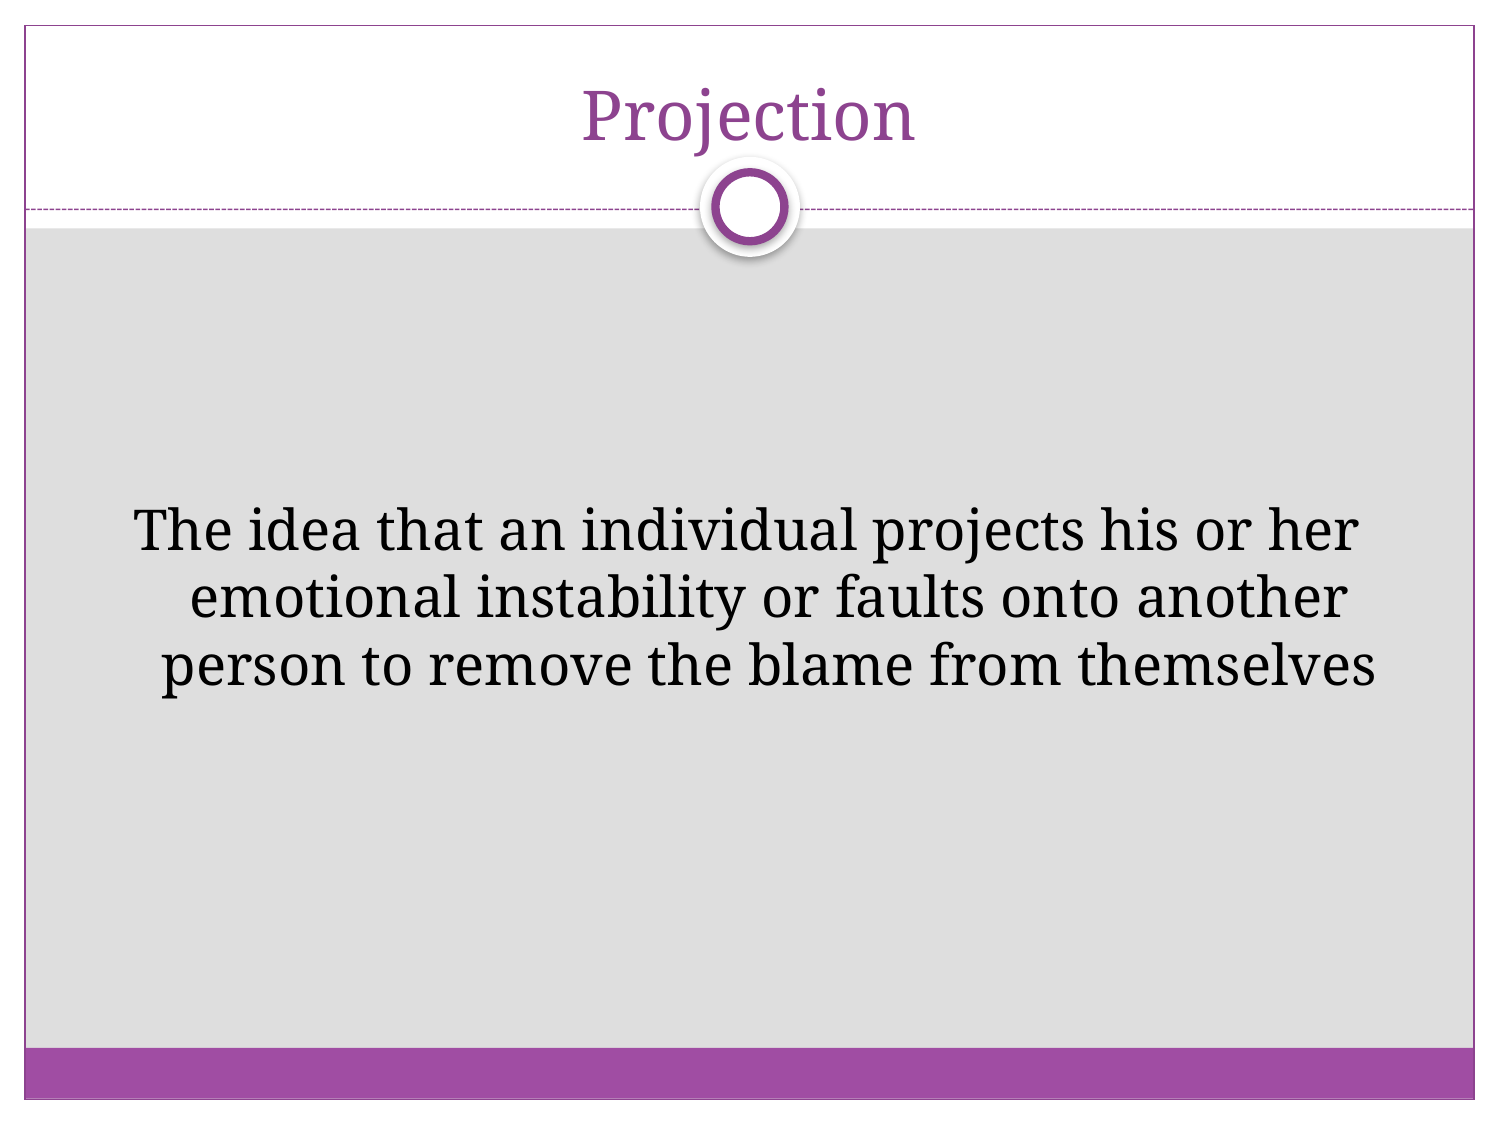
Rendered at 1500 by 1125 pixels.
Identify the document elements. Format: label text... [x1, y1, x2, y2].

title Projection [49, 37, 1450, 162]
list The idea that an individual projects his or her emotional instability or faults onto another person to remove the blame from themselves [49, 250, 1445, 1001]
